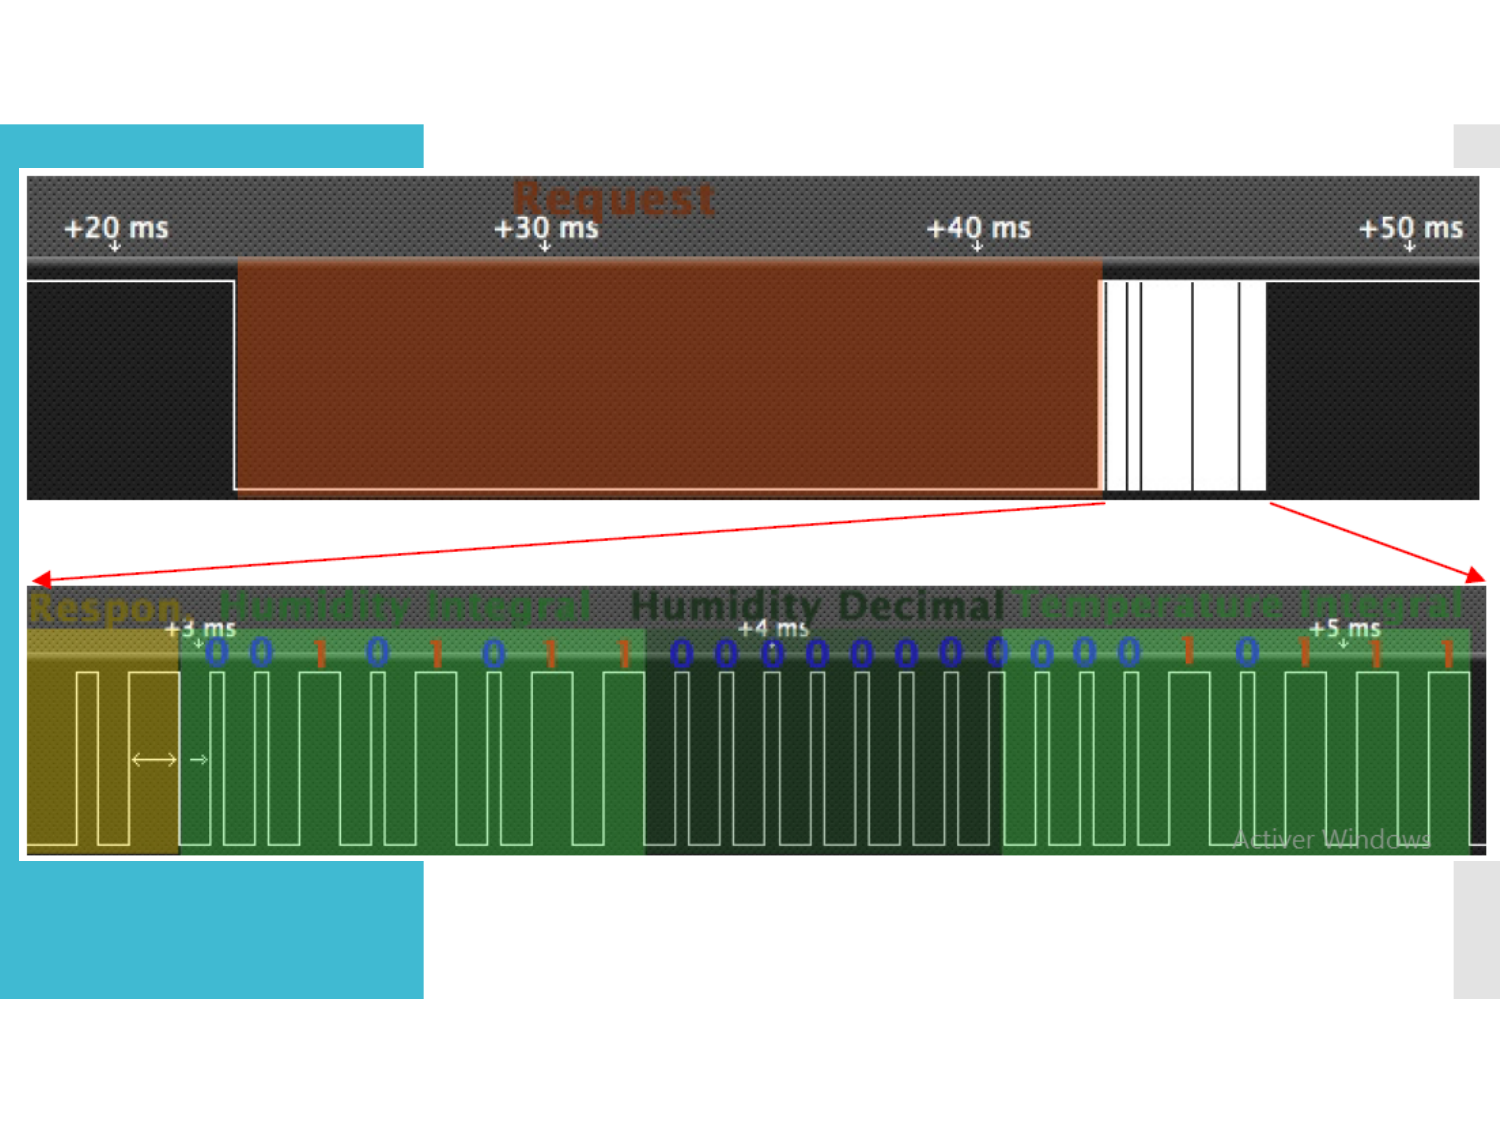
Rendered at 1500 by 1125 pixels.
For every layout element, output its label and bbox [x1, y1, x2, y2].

picture [19, 168, 1500, 861]
